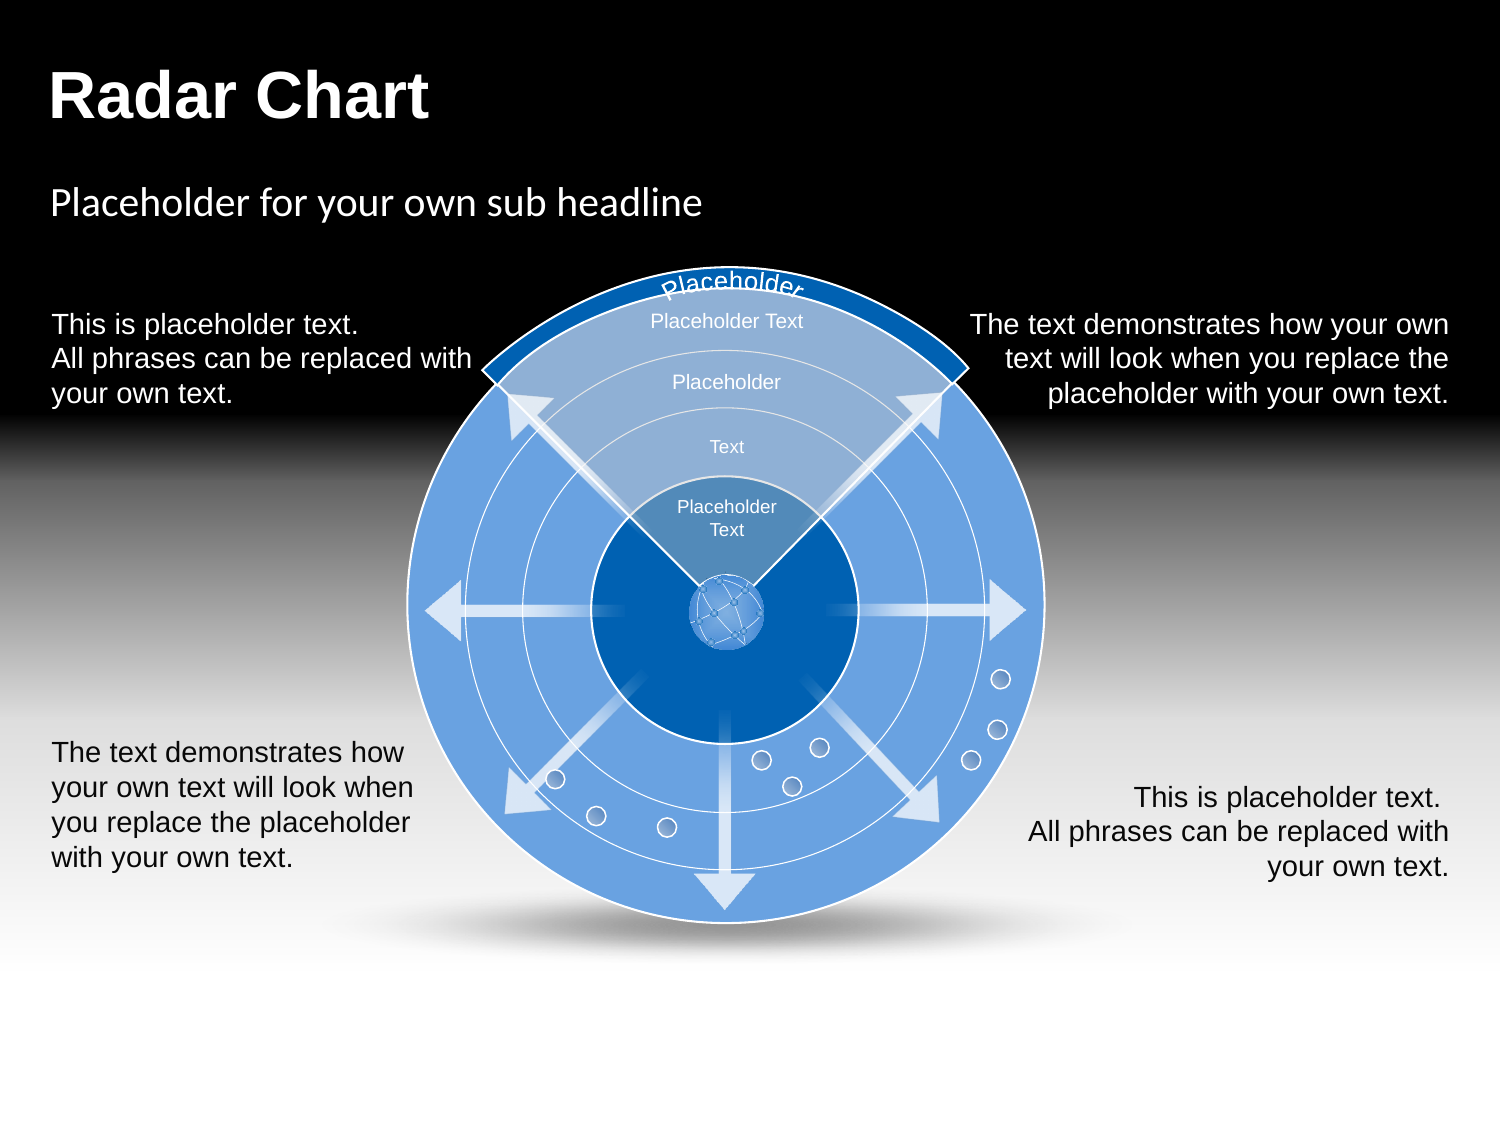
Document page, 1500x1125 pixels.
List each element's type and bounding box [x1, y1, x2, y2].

text_box [0, 0, 1500, 975]
text_box [684, 570, 768, 651]
picture [312, 705, 1144, 965]
picture [821, 574, 1029, 853]
picture [767, 428, 975, 500]
picture [474, 429, 682, 501]
picture [421, 574, 629, 847]
